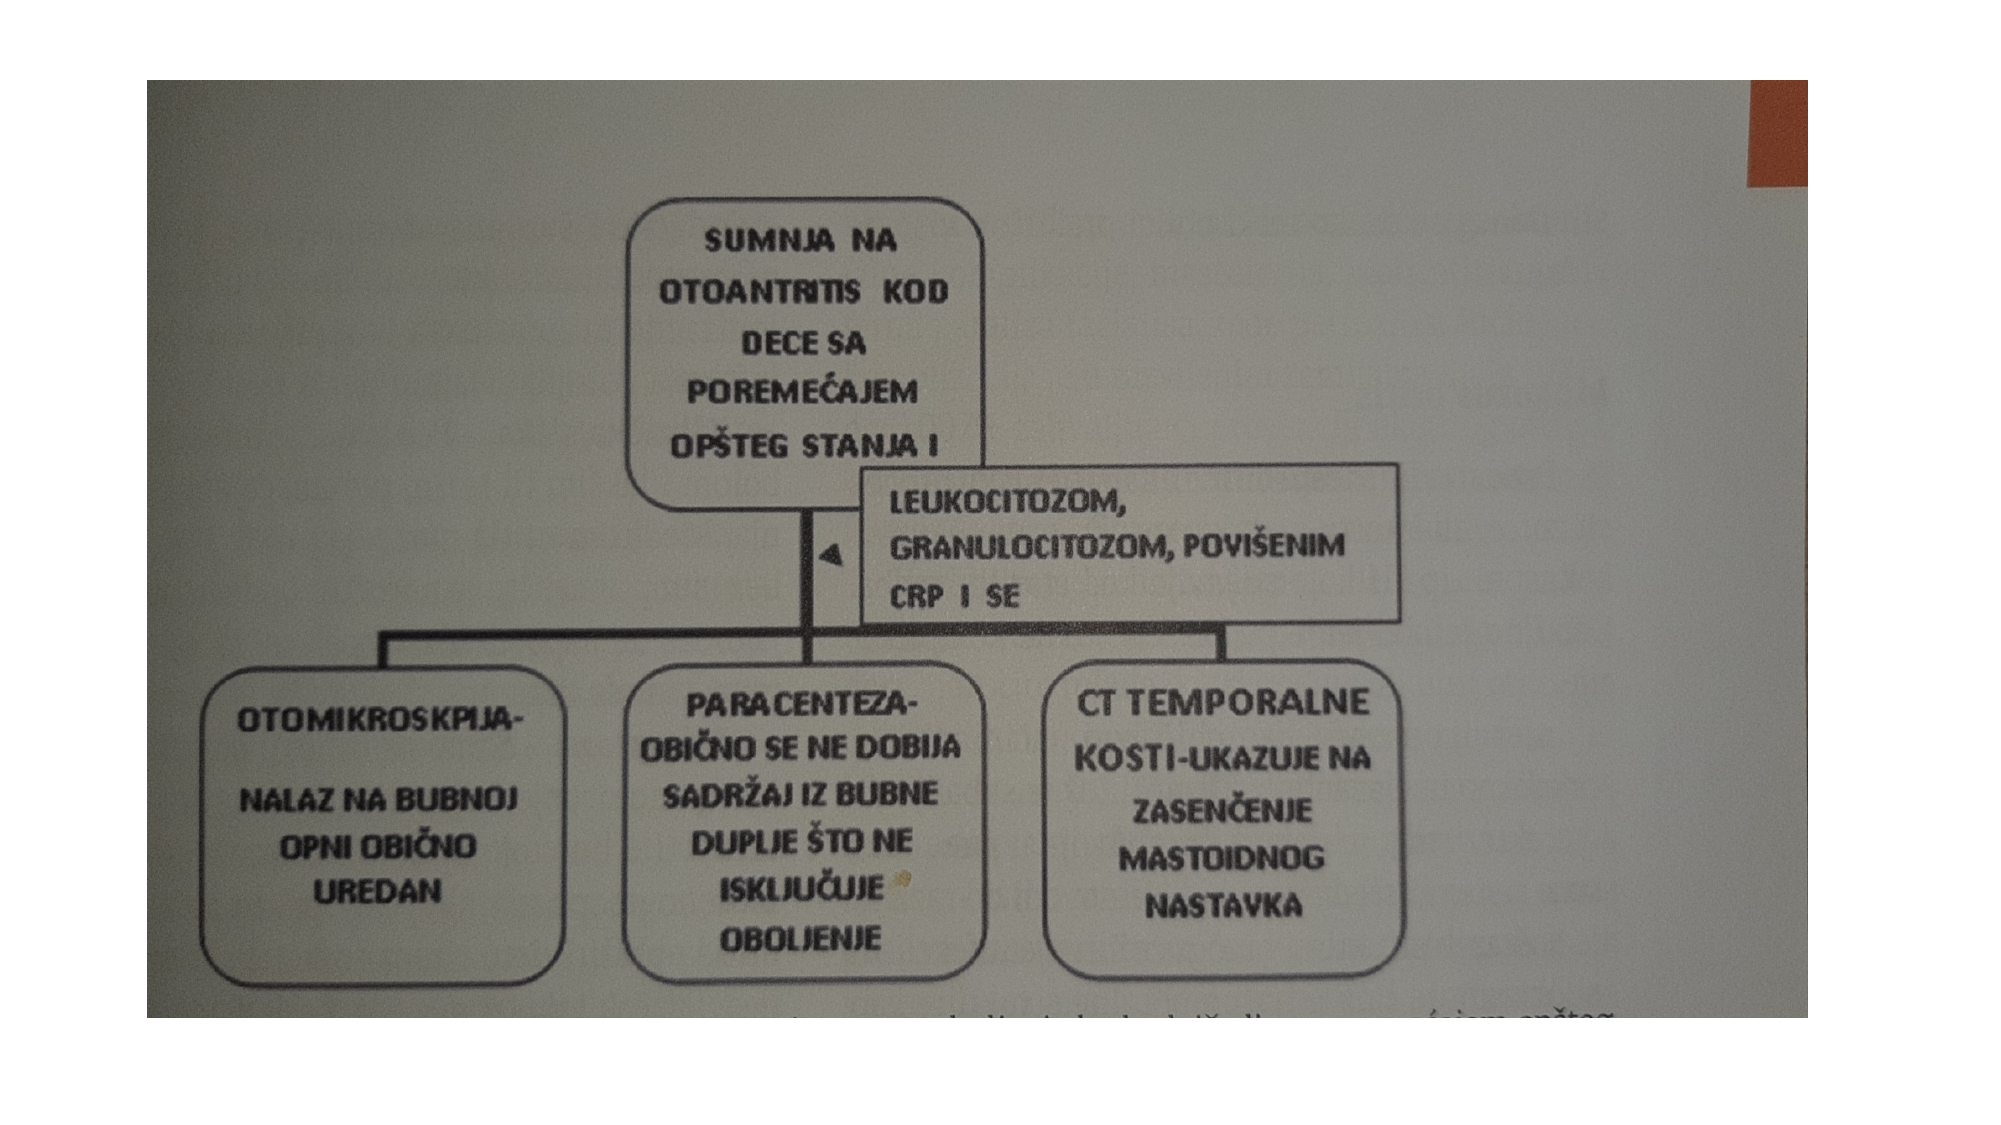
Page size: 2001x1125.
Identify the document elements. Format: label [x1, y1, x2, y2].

list [147, 80, 1808, 1018]
